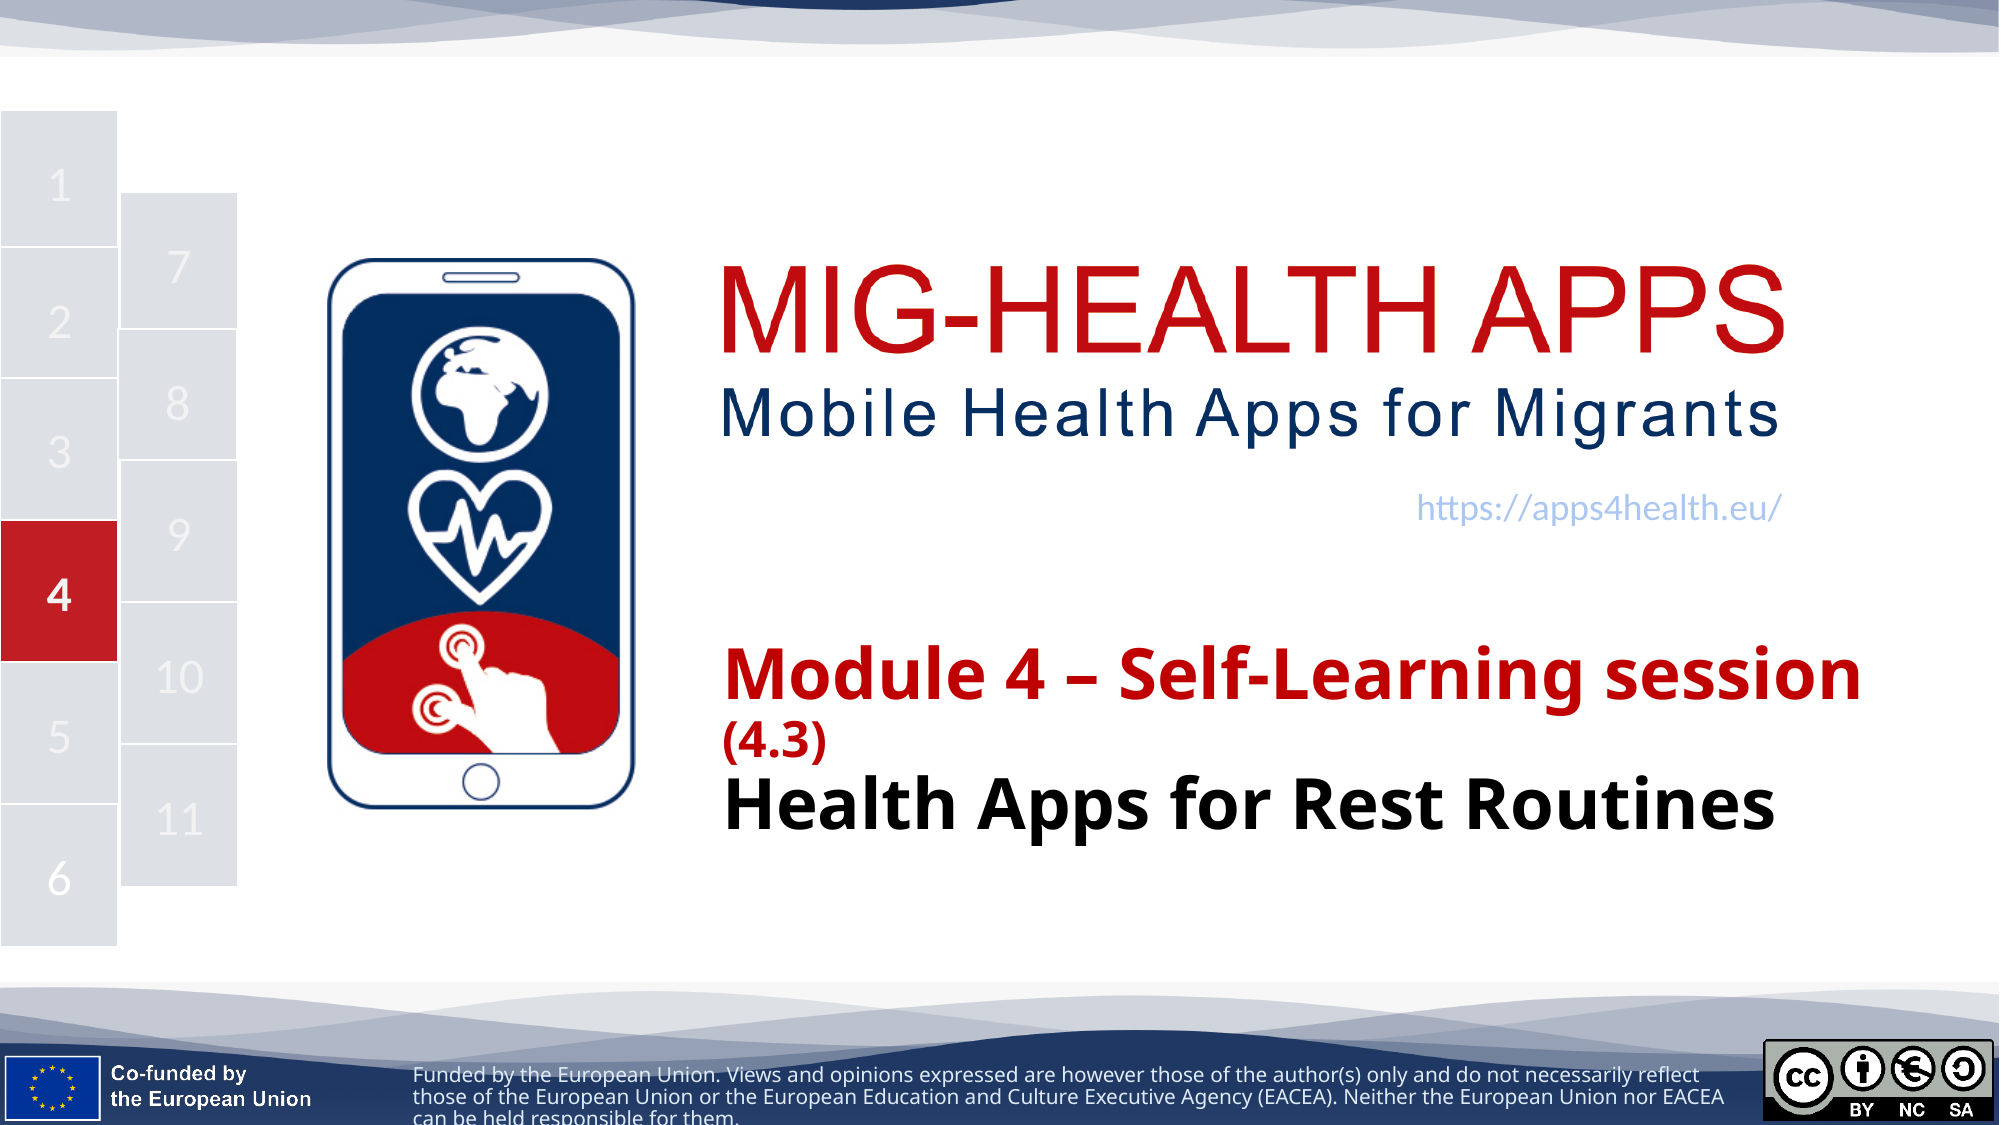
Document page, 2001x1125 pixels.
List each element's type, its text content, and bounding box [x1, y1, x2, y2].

text_box 4 [0, 519, 119, 661]
text_box Module 4 – Self-Learning session (4.3) Health Apps for Rest Routines [707, 576, 1906, 908]
text_box 8 [117, 328, 238, 473]
picture [327, 258, 636, 811]
text_box 1 [0, 109, 119, 246]
picture [0, 0, 1999, 57]
picture [0, 982, 1999, 1125]
text_box 6 [0, 803, 120, 948]
text_box 7 [119, 191, 239, 336]
text_box 5 [0, 661, 119, 803]
text_box 9 [118, 459, 239, 603]
text_box 10 [119, 601, 239, 743]
text_box 2 [0, 246, 119, 377]
picture [706, 186, 1784, 528]
text_box 11 [119, 743, 239, 888]
text_box https://apps4health.eu/ [797, 475, 1798, 536]
text_box 3 [0, 377, 118, 519]
